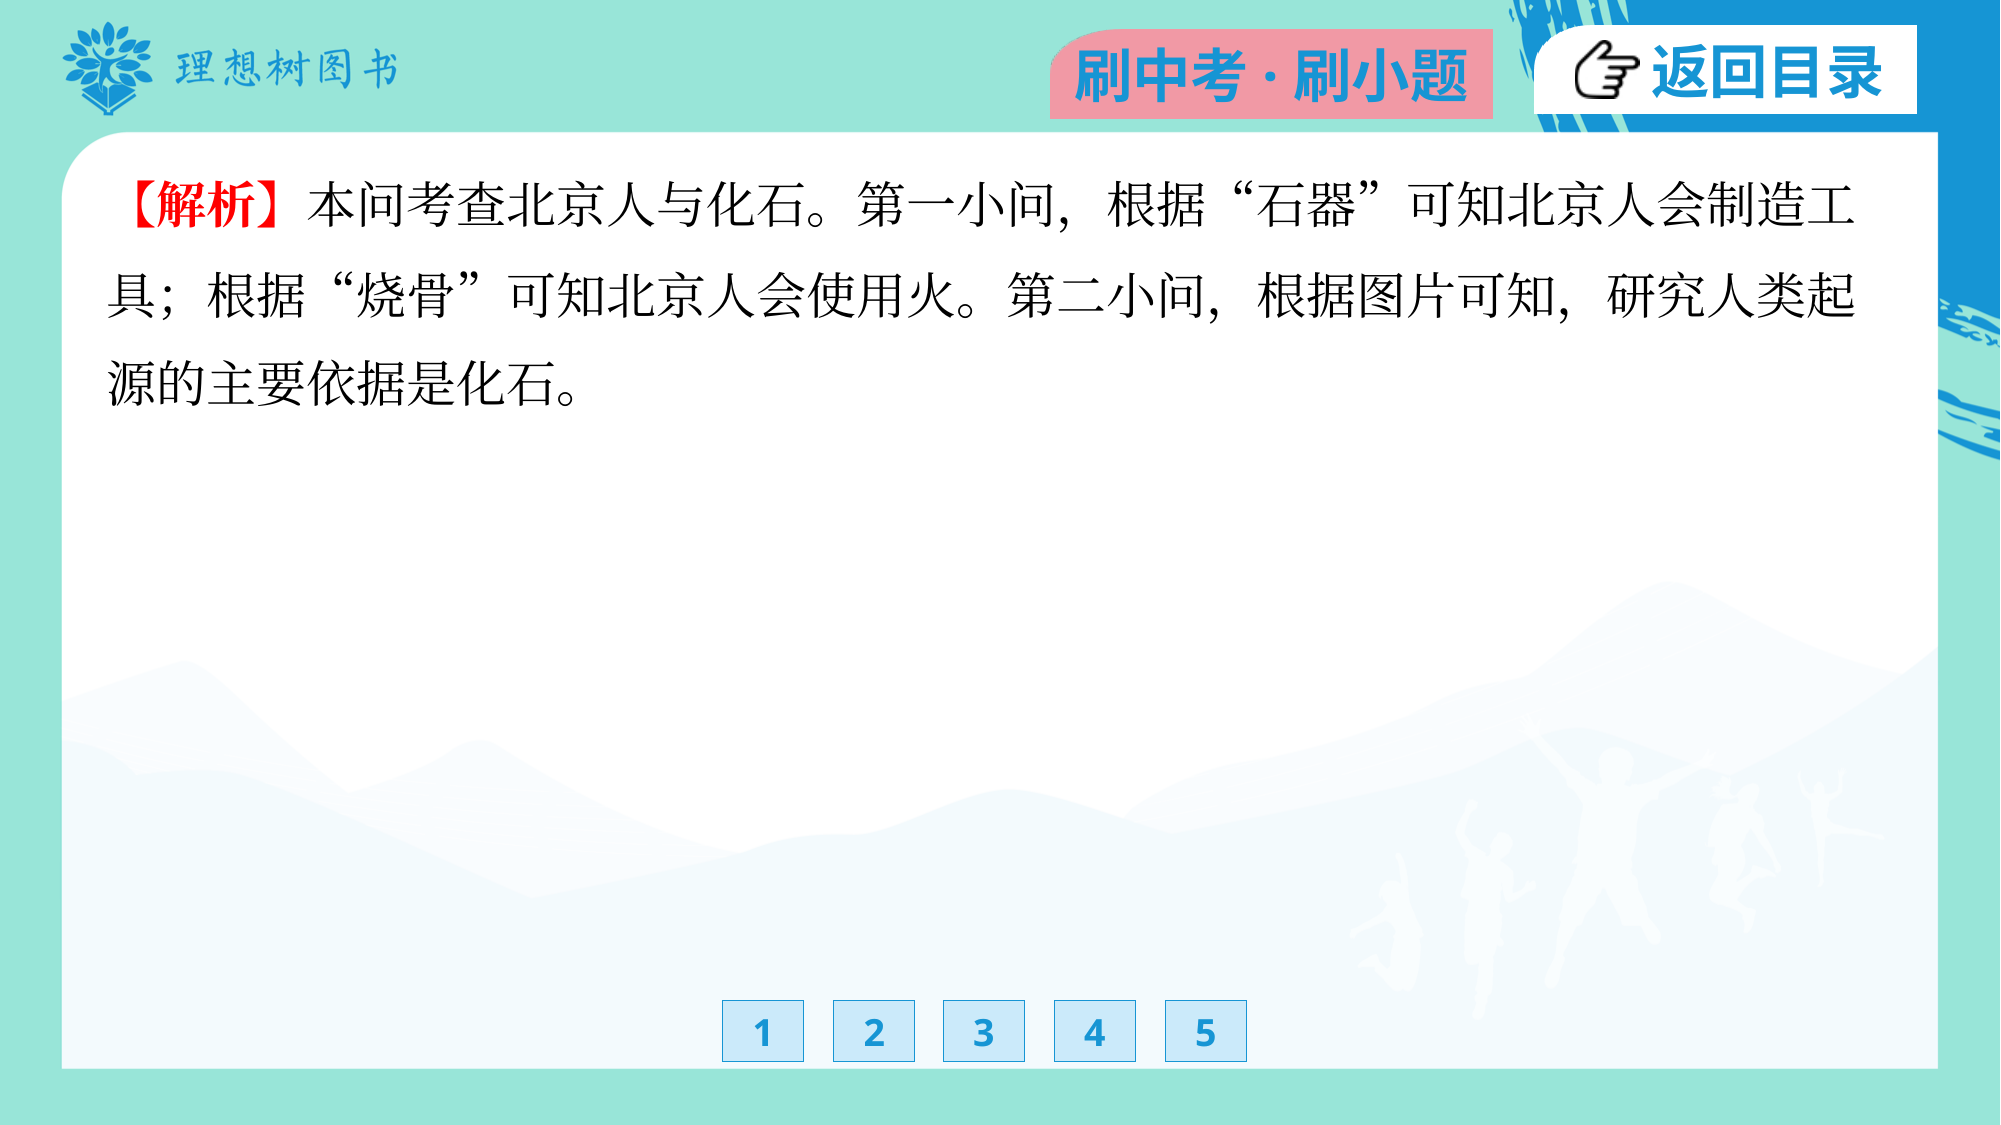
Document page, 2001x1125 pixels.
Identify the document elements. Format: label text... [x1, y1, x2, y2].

picture [0, 0, 2000, 1125]
text_box 【解析】本问考查北京人与化石。第一小问，根据“石器”可知北京人会制造工 具；根据“烧骨”可知北京人会使用火。第二小问，根据图片可知，研究人类起 源的主要依据是化石。 [106, 141, 1895, 403]
